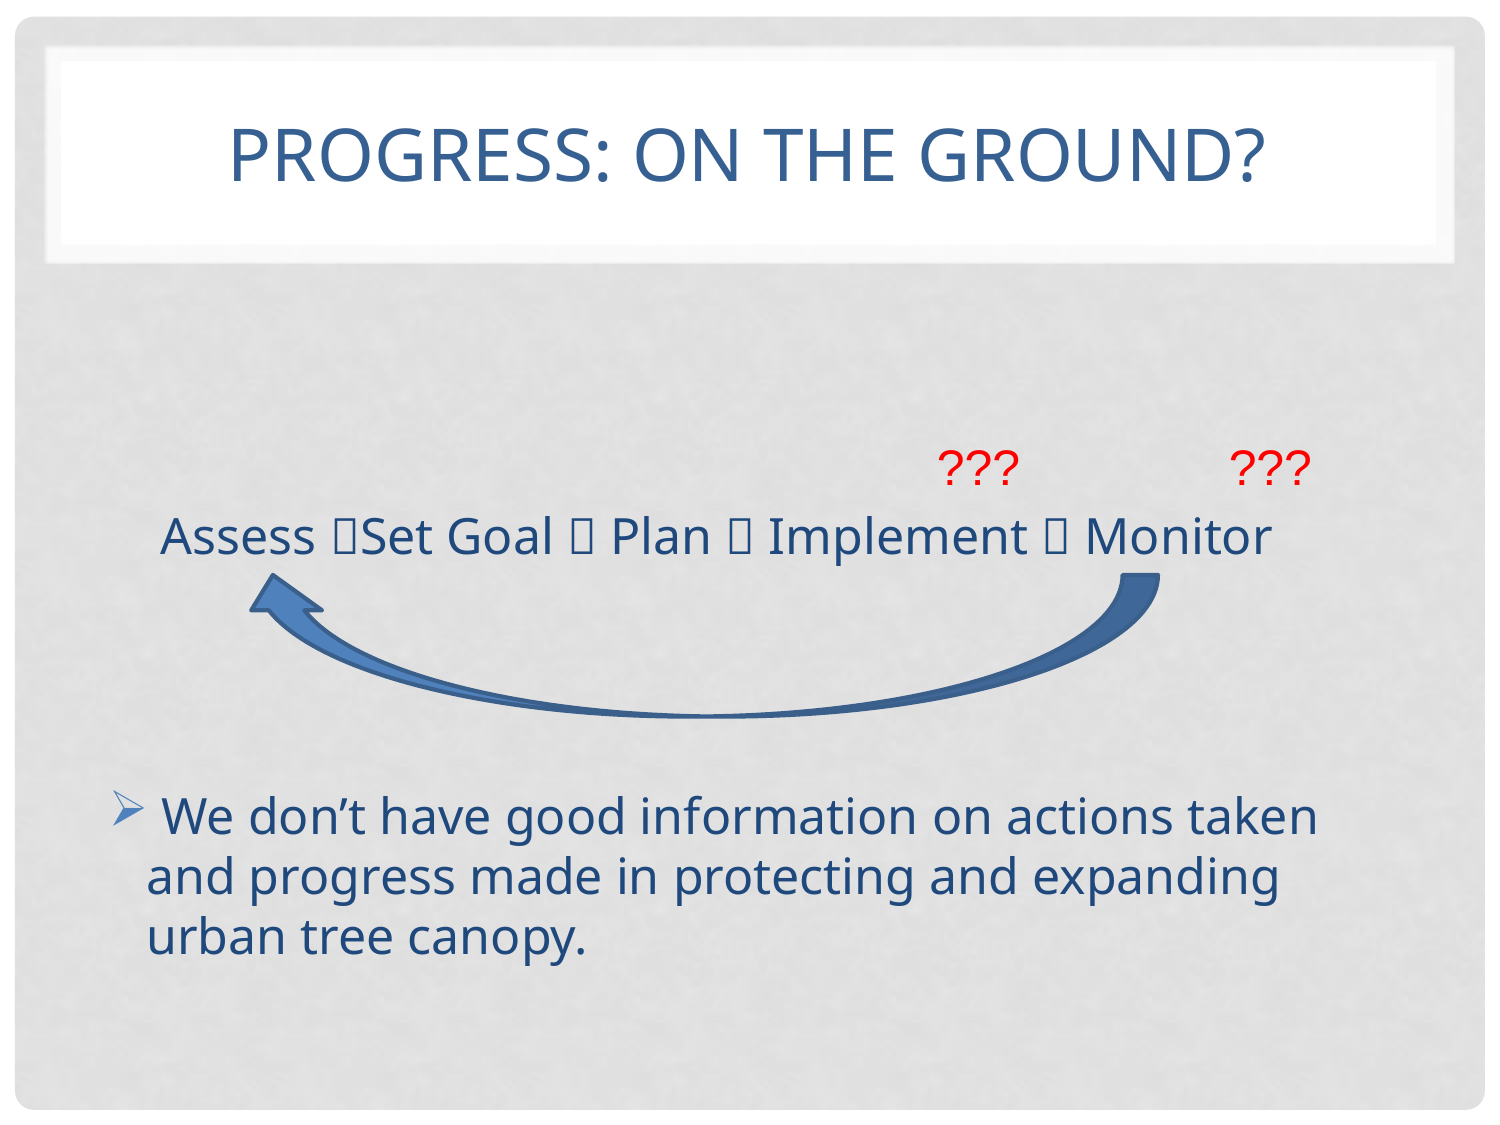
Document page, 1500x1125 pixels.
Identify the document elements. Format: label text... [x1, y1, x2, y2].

list ??? ??? Assess Set Goal  Plan  Implement  Monitor We don’t have good information on actions taken and progress made in protecting and expanding urban tree canopy. [75, 287, 1425, 1005]
title Progress: On the ground? [69, 66, 1425, 238]
text_box [249, 572, 1161, 719]
